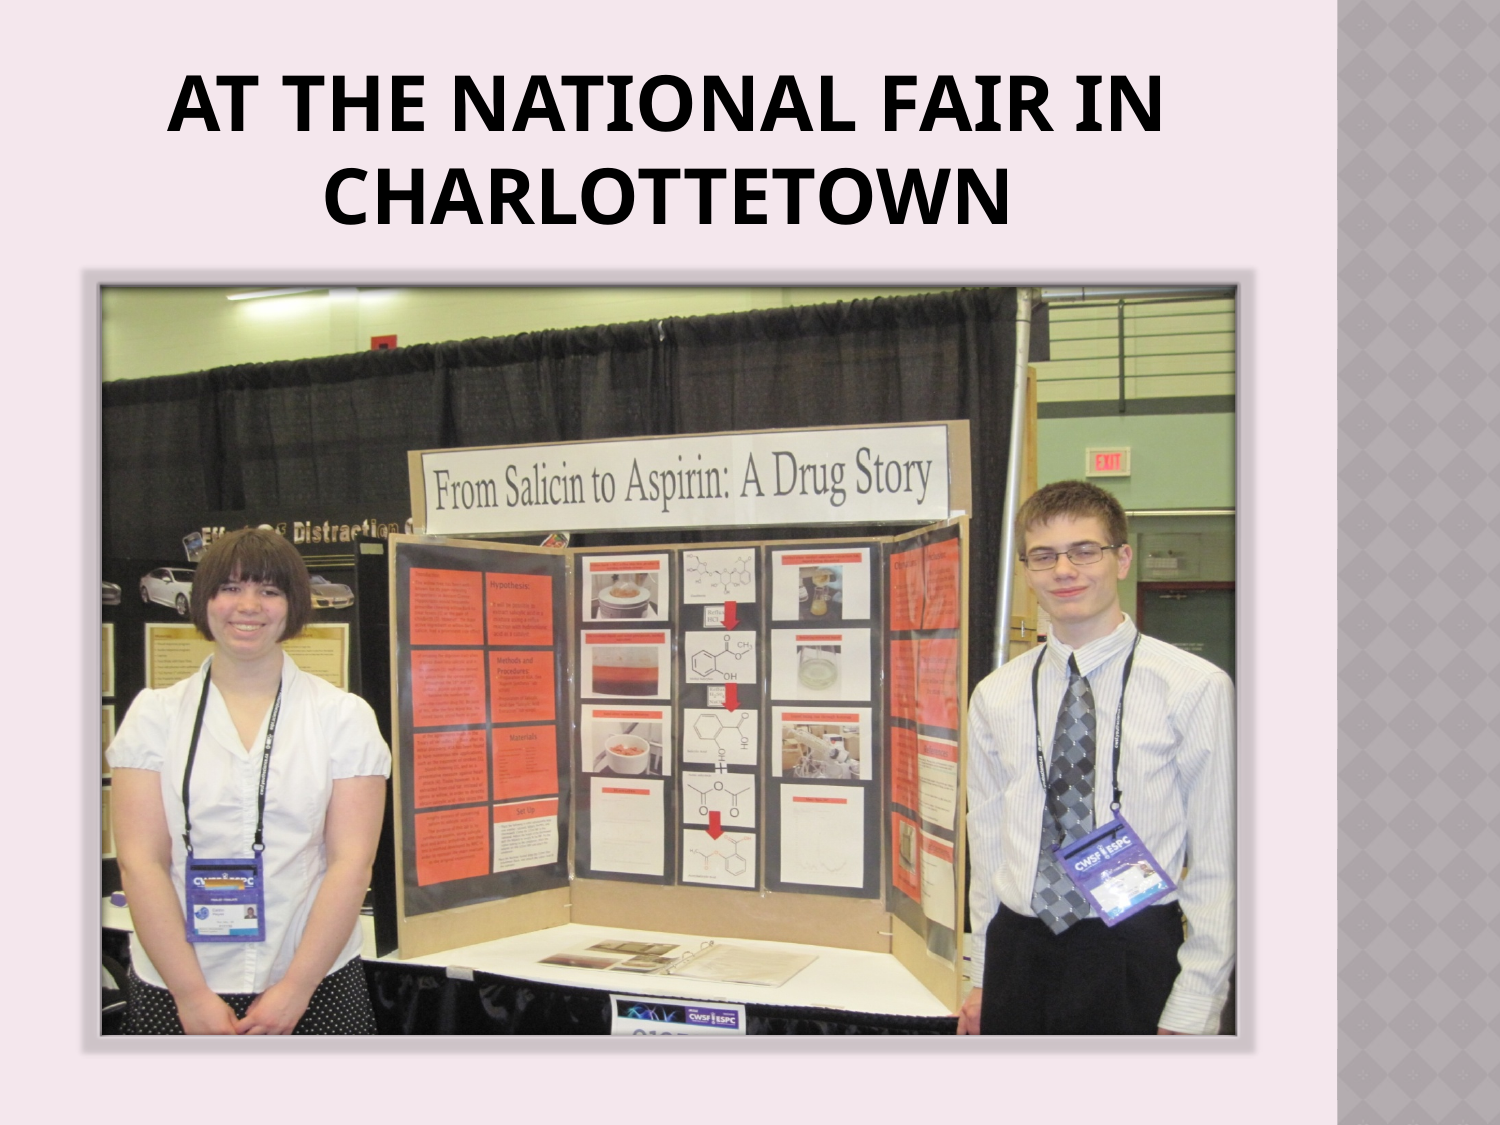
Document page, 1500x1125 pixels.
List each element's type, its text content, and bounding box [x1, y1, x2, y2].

title At the national fair in charlottetown [75, 52, 1263, 240]
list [74, 263, 1263, 1060]
